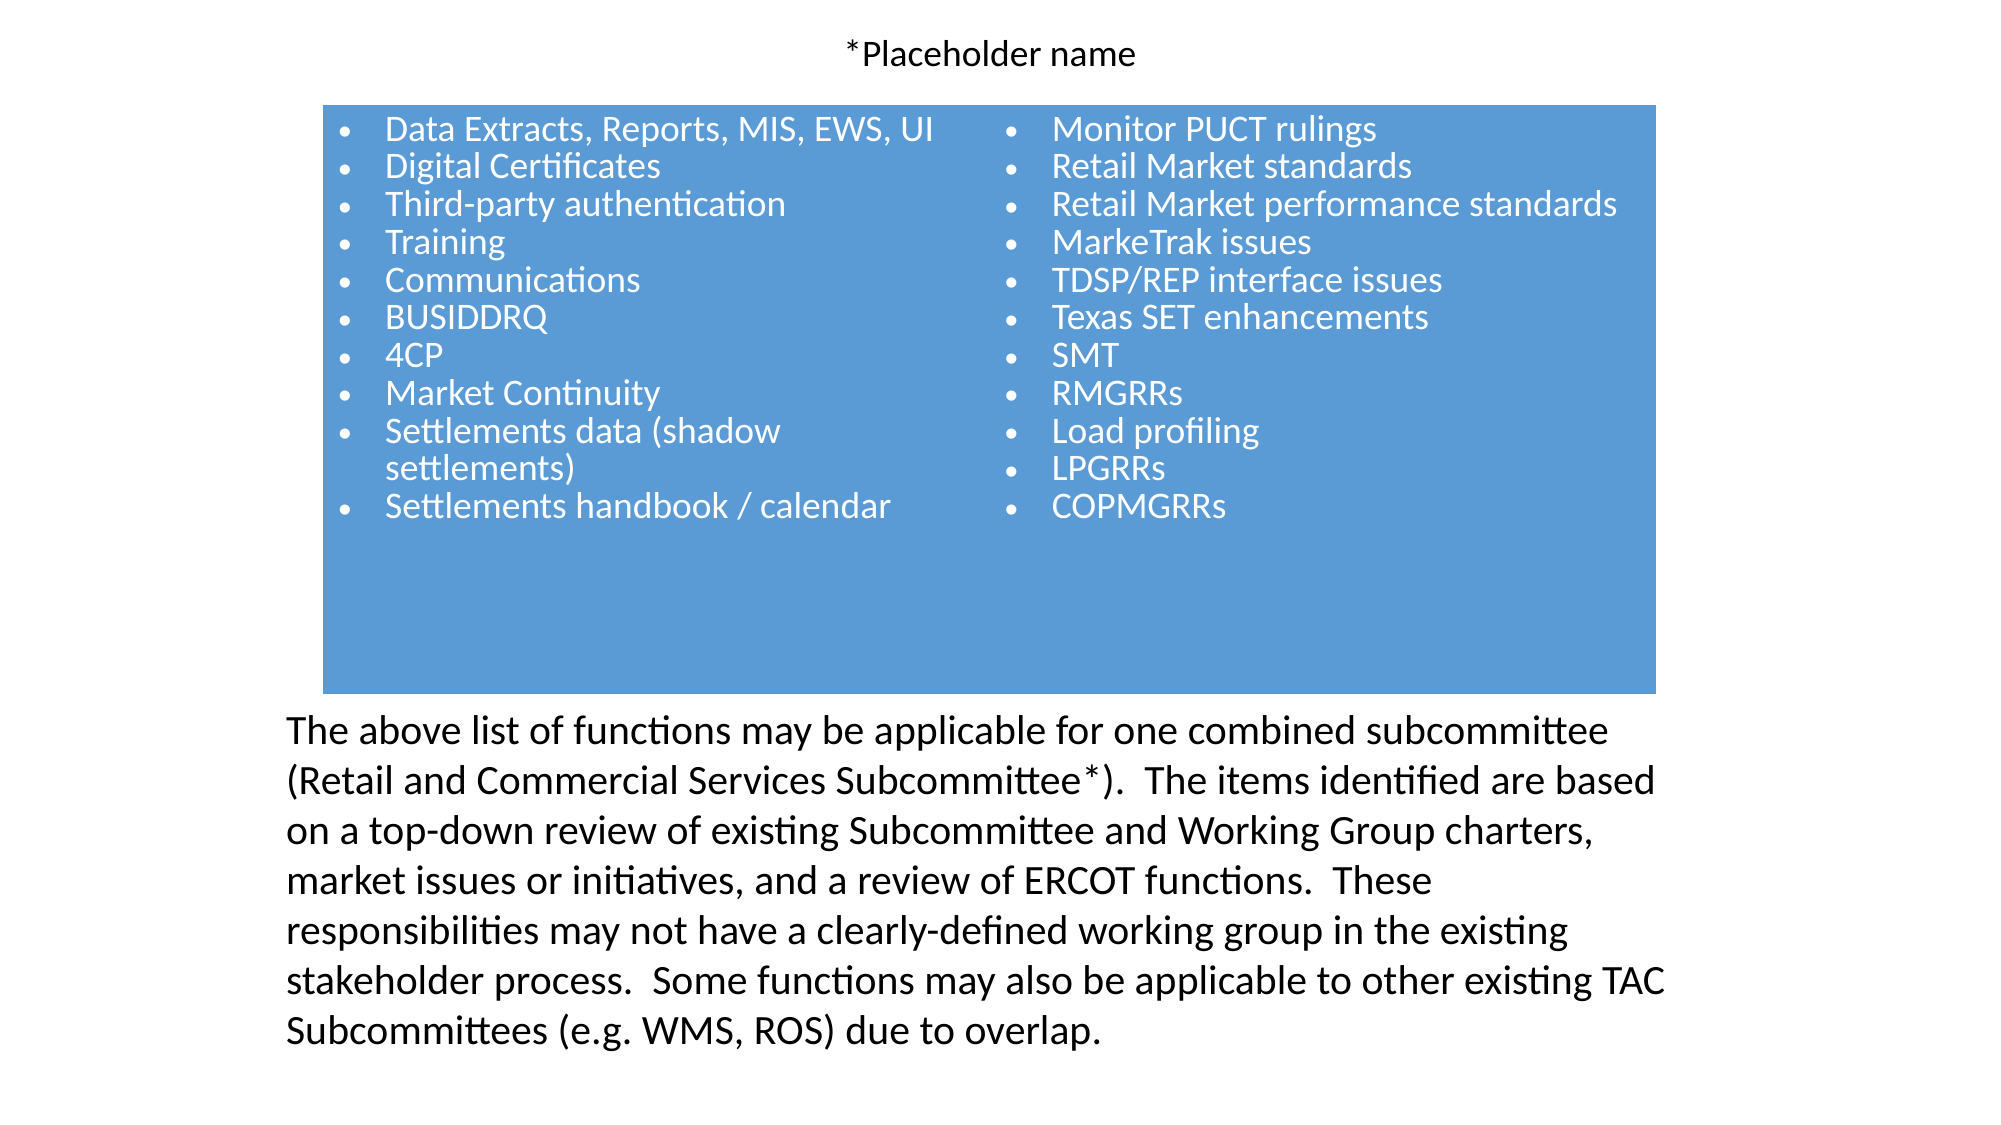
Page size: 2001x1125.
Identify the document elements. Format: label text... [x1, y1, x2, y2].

text_box The above list of functions may be applicable for one combined subcommittee (Retail and Commercial Services Subcommittee*). The items identified are based on a top-down review of existing Subcommittee and Working Group charters, market issues or initiatives, and a review of ERCOT functions. These responsibilities may not have a clearly-defined working group in the existing stakeholder process. Some functions may also be applicable to other existing TAC Subcommittees (e.g. WMS, ROS) due to overlap. [271, 695, 1709, 1061]
text_box *Placeholder name [654, 21, 1326, 82]
table_header Monitor PUCT rulings Retail Market standards Retail Market performance standards MarkeTrak issues TDSP/REP interface issues Texas SET enhancements SMT RMGRRs Load profiling LPGRRs COPMGRRs [990, 105, 1656, 694]
table_header Data Extracts, Reports, MIS, EWS, UI Digital Certificates Third-party authentication Training Communications BUSIDDRQ 4CP Market Continuity Settlements data (shadow settlements) Settlements handbook / calendar [323, 105, 990, 694]
